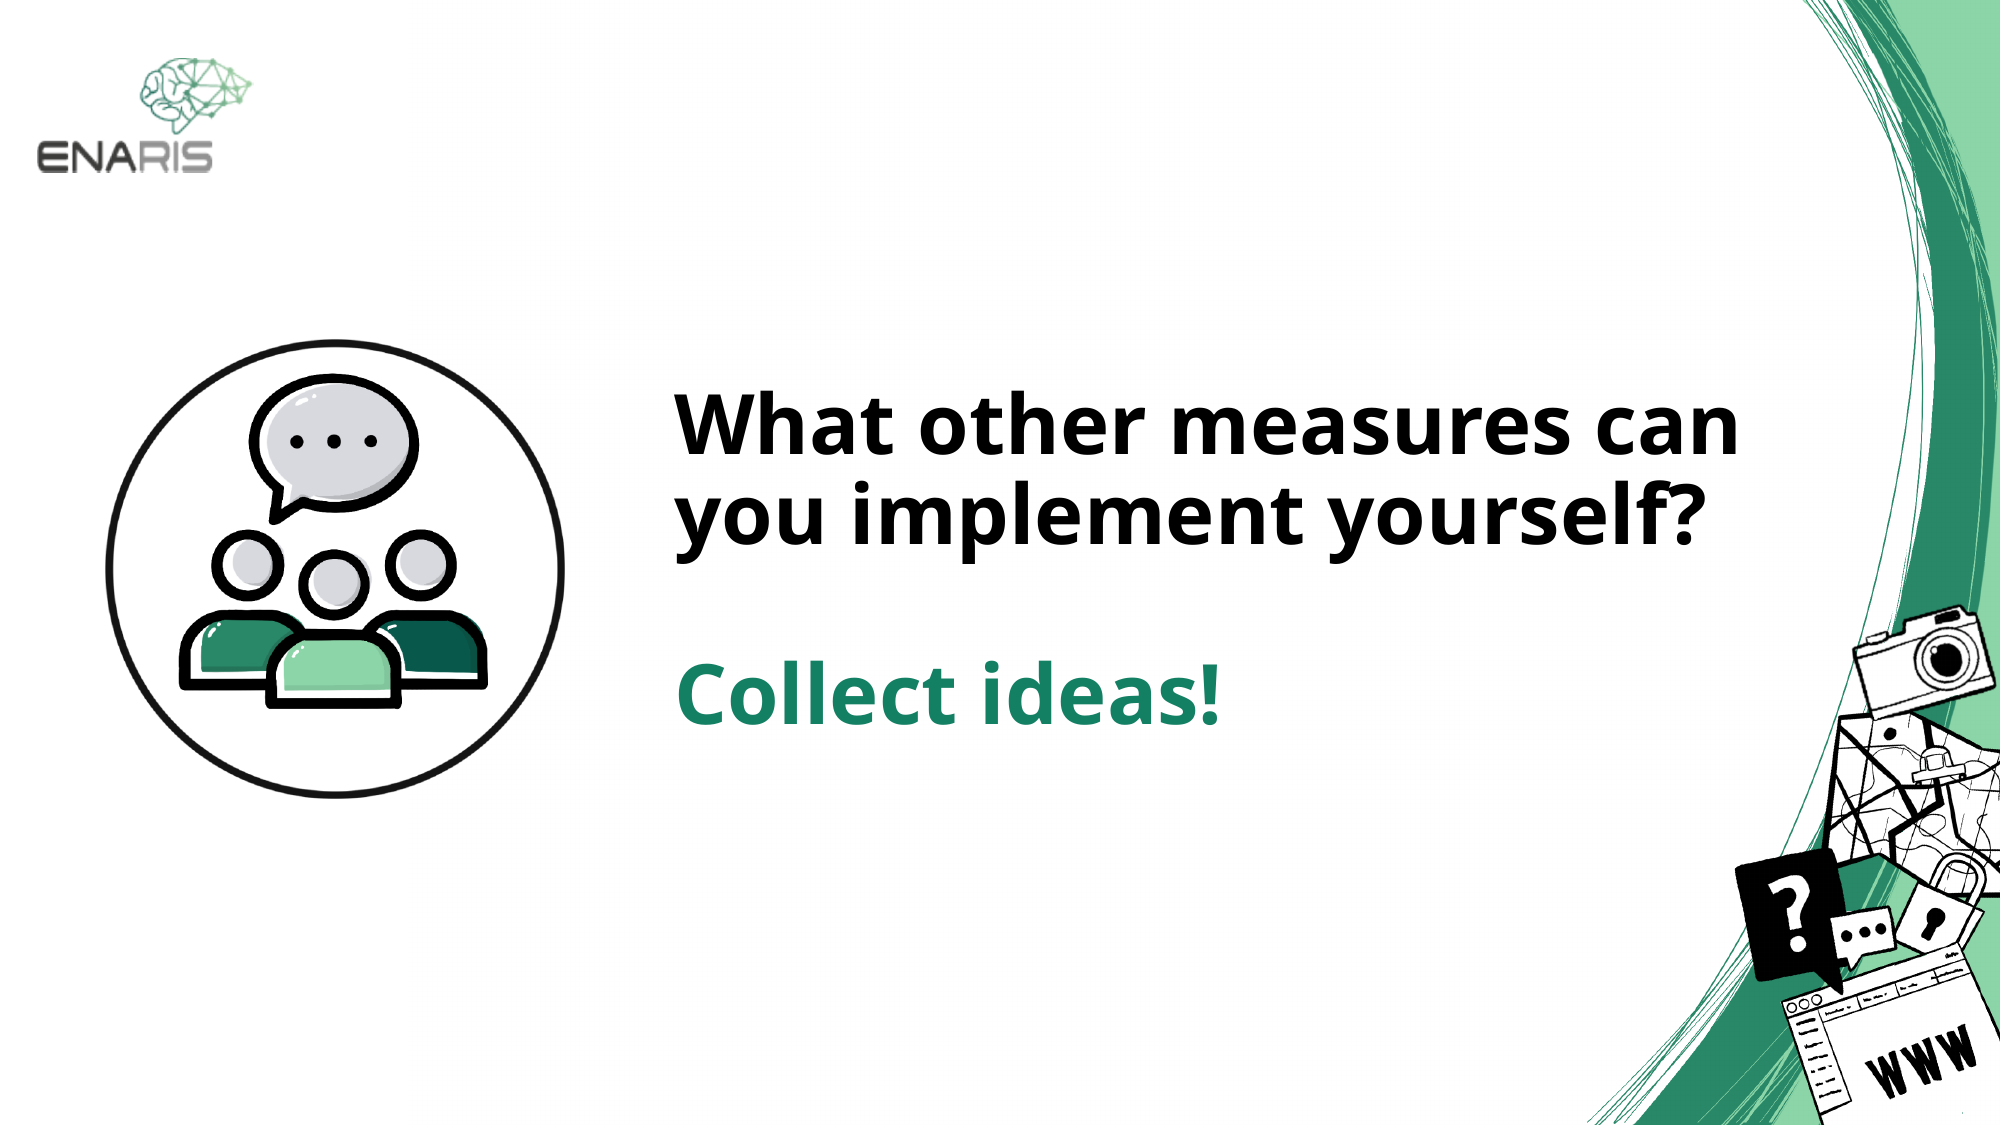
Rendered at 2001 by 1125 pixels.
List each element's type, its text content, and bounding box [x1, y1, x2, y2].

picture [77, 0, 2000, 1125]
title What other measures can you implement yourself? Collect ideas! [659, 453, 1805, 672]
picture [37, 58, 254, 173]
